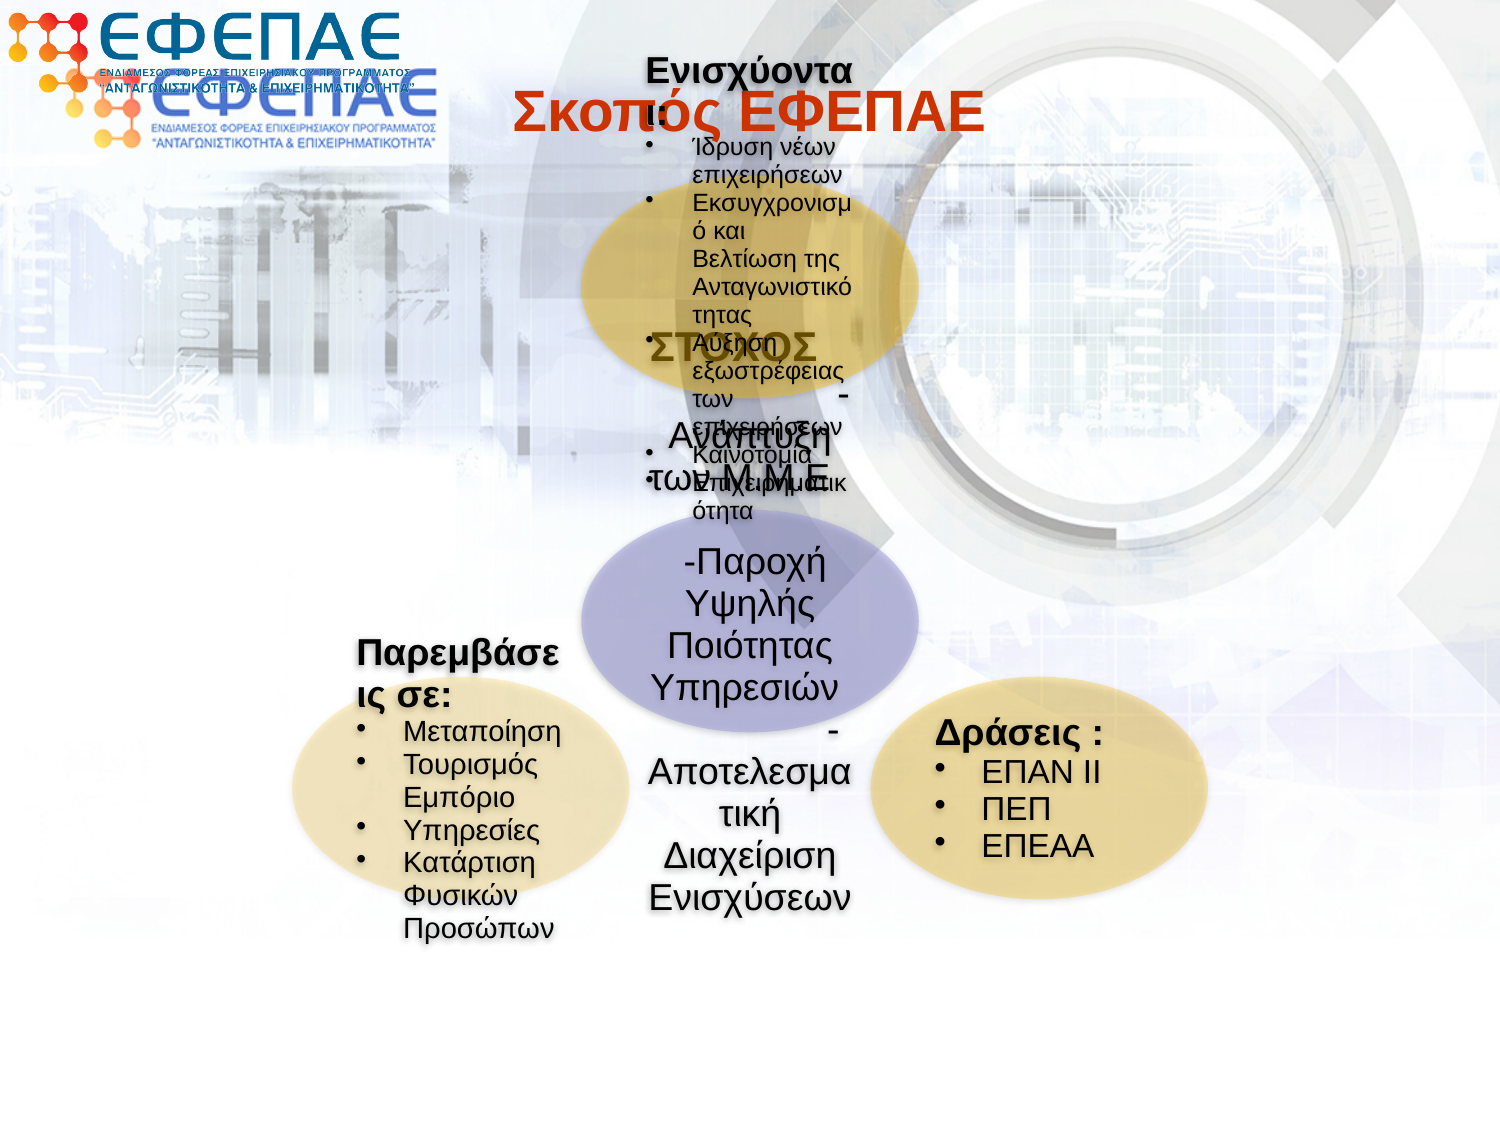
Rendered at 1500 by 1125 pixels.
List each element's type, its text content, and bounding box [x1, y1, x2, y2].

picture [0, 0, 423, 106]
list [74, 175, 1426, 1067]
table_cell 15 [0, 0, 1500, 1125]
title Σκοπός ΕΦΕΠΑΕ [76, 66, 1424, 150]
